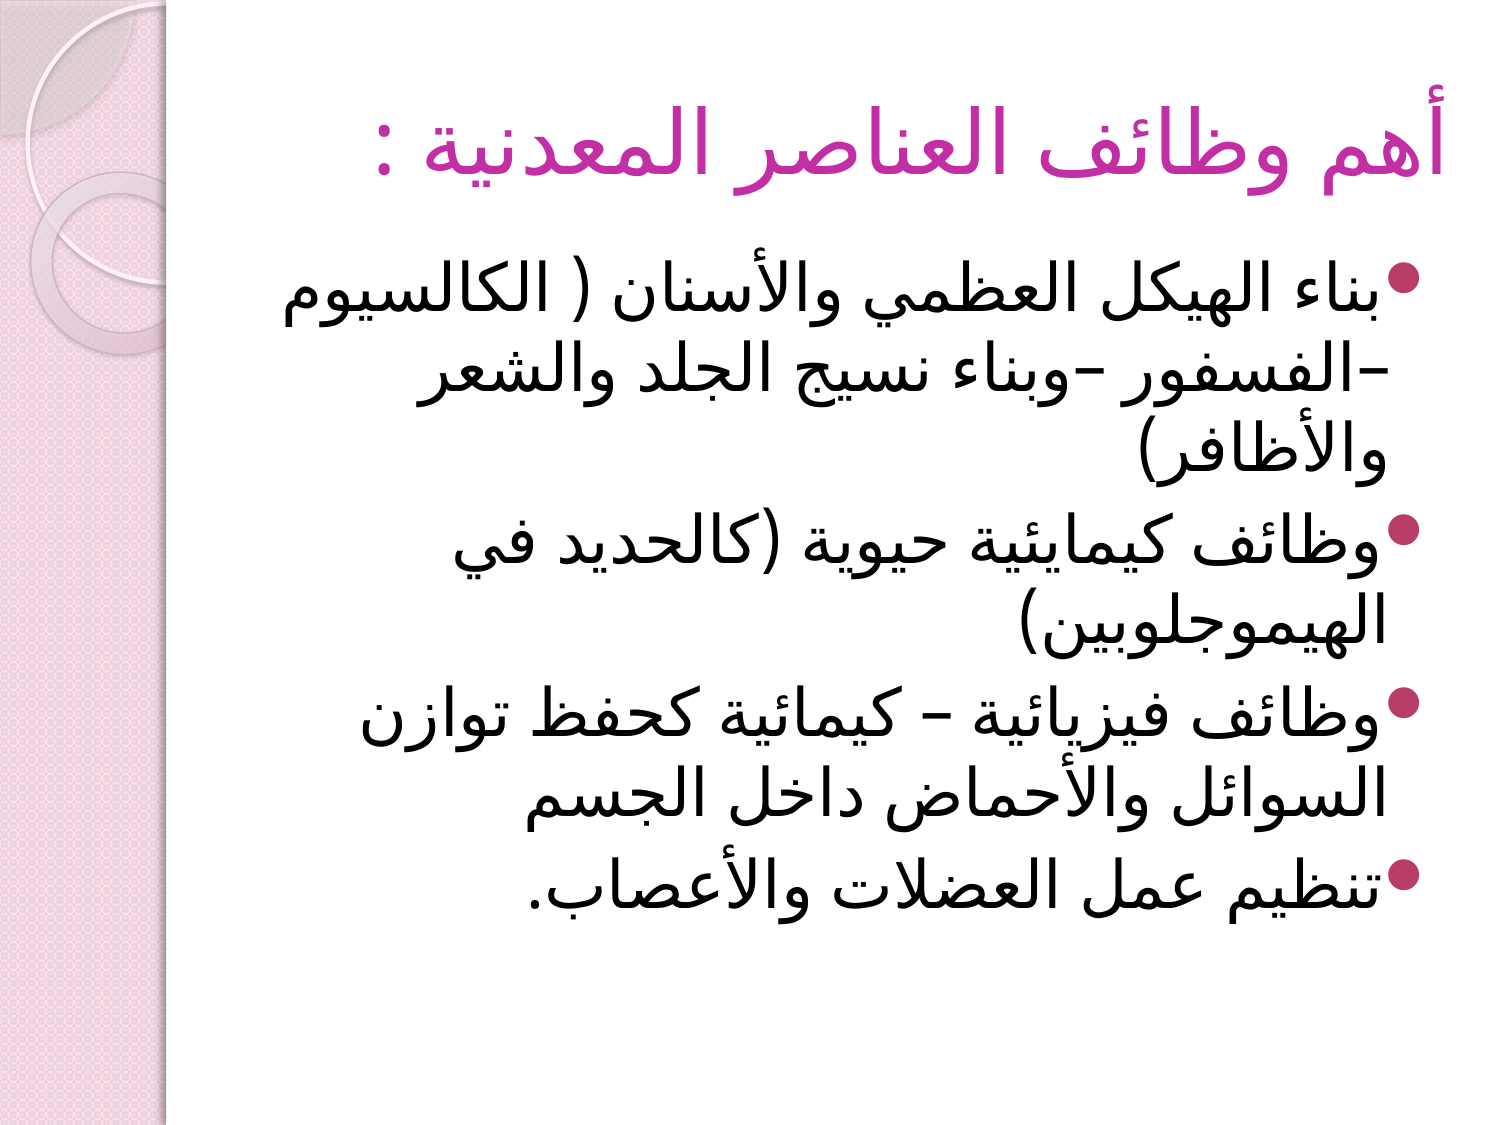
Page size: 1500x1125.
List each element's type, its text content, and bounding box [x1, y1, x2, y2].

list بناء الهيكل العظمي والأسنان ( الكالسيوم –الفسفور –وبناء نسيج الجلد والشعر والأظافر) وظائف كيمايئية حيوية (كالحديد في الهيموجلوبين) وظائف فيزيائية – كيمائية كحفظ توازن السوائل والأحماض داخل الجسم تنظيم عمل العضلات والأعصاب. [235, 237, 1466, 1025]
title أهم وظائف العناصر المعدنية : [235, 45, 1466, 233]
